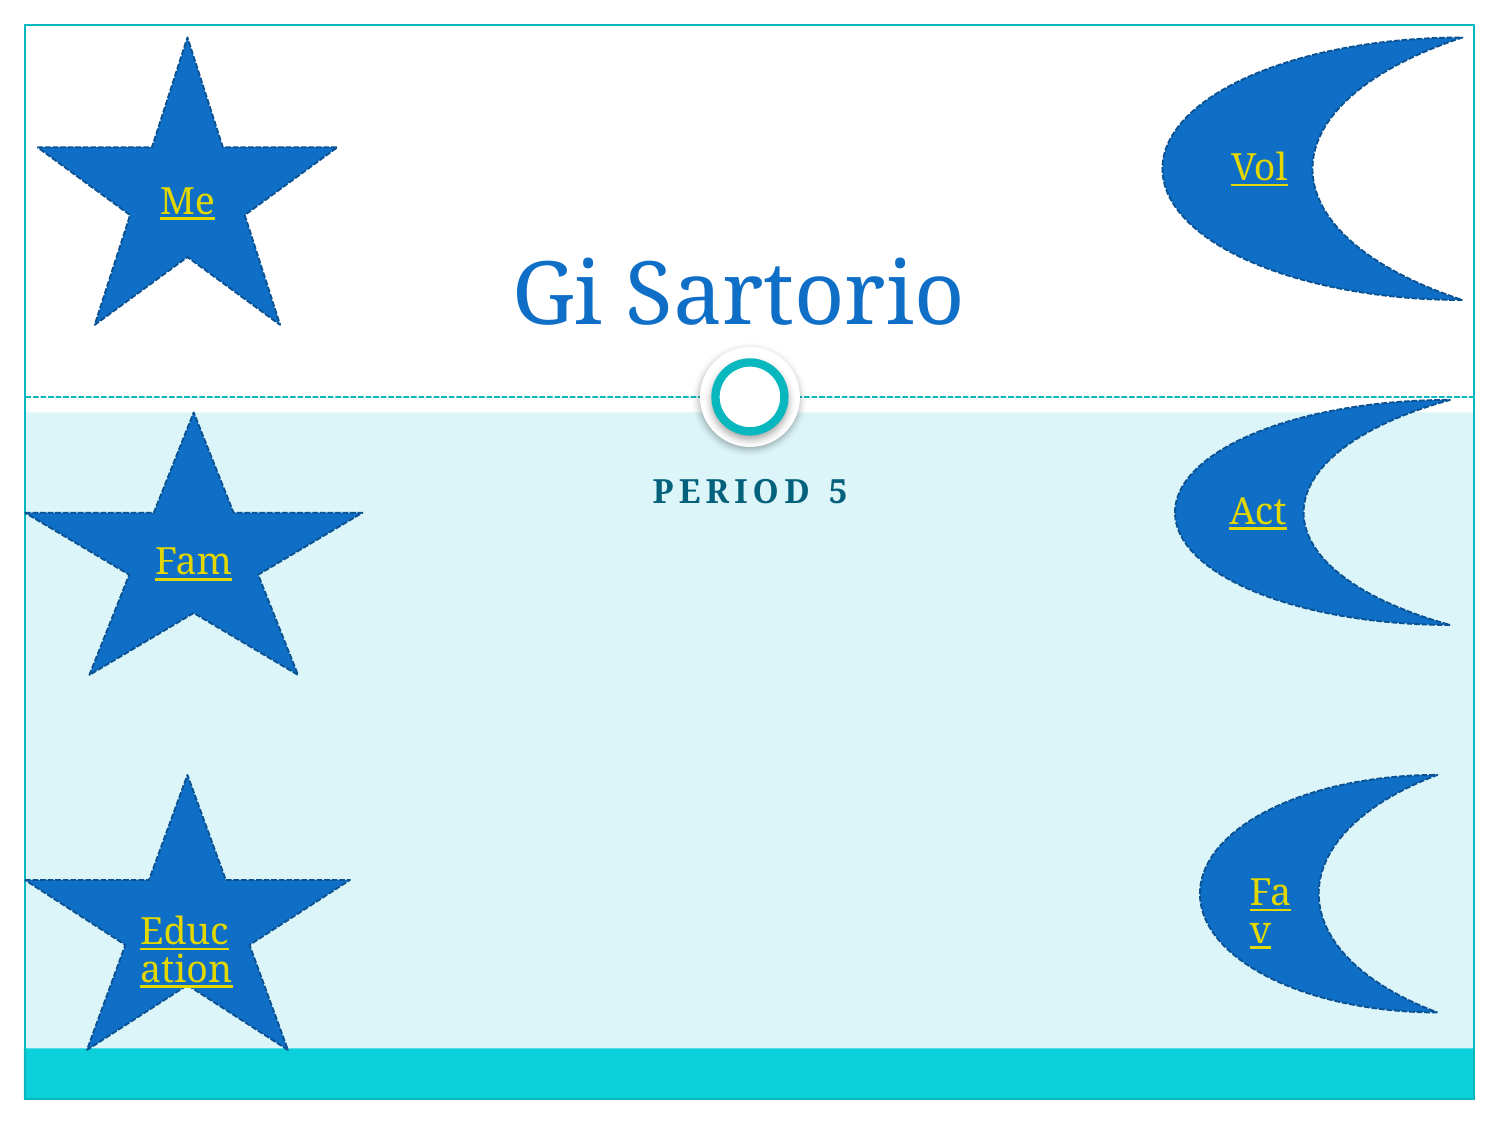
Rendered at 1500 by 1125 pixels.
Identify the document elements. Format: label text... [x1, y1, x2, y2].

text_box Act [1174, 398, 1451, 626]
text_box Education [24, 774, 351, 1051]
title Gi Sartorio [112, 62, 1388, 350]
text_box Fam [24, 411, 364, 676]
text_box Me [36, 36, 338, 326]
subtitle Period 5 [225, 462, 1275, 750]
text_box Vol [1161, 36, 1464, 301]
text_box Fav [1198, 773, 1439, 1014]
